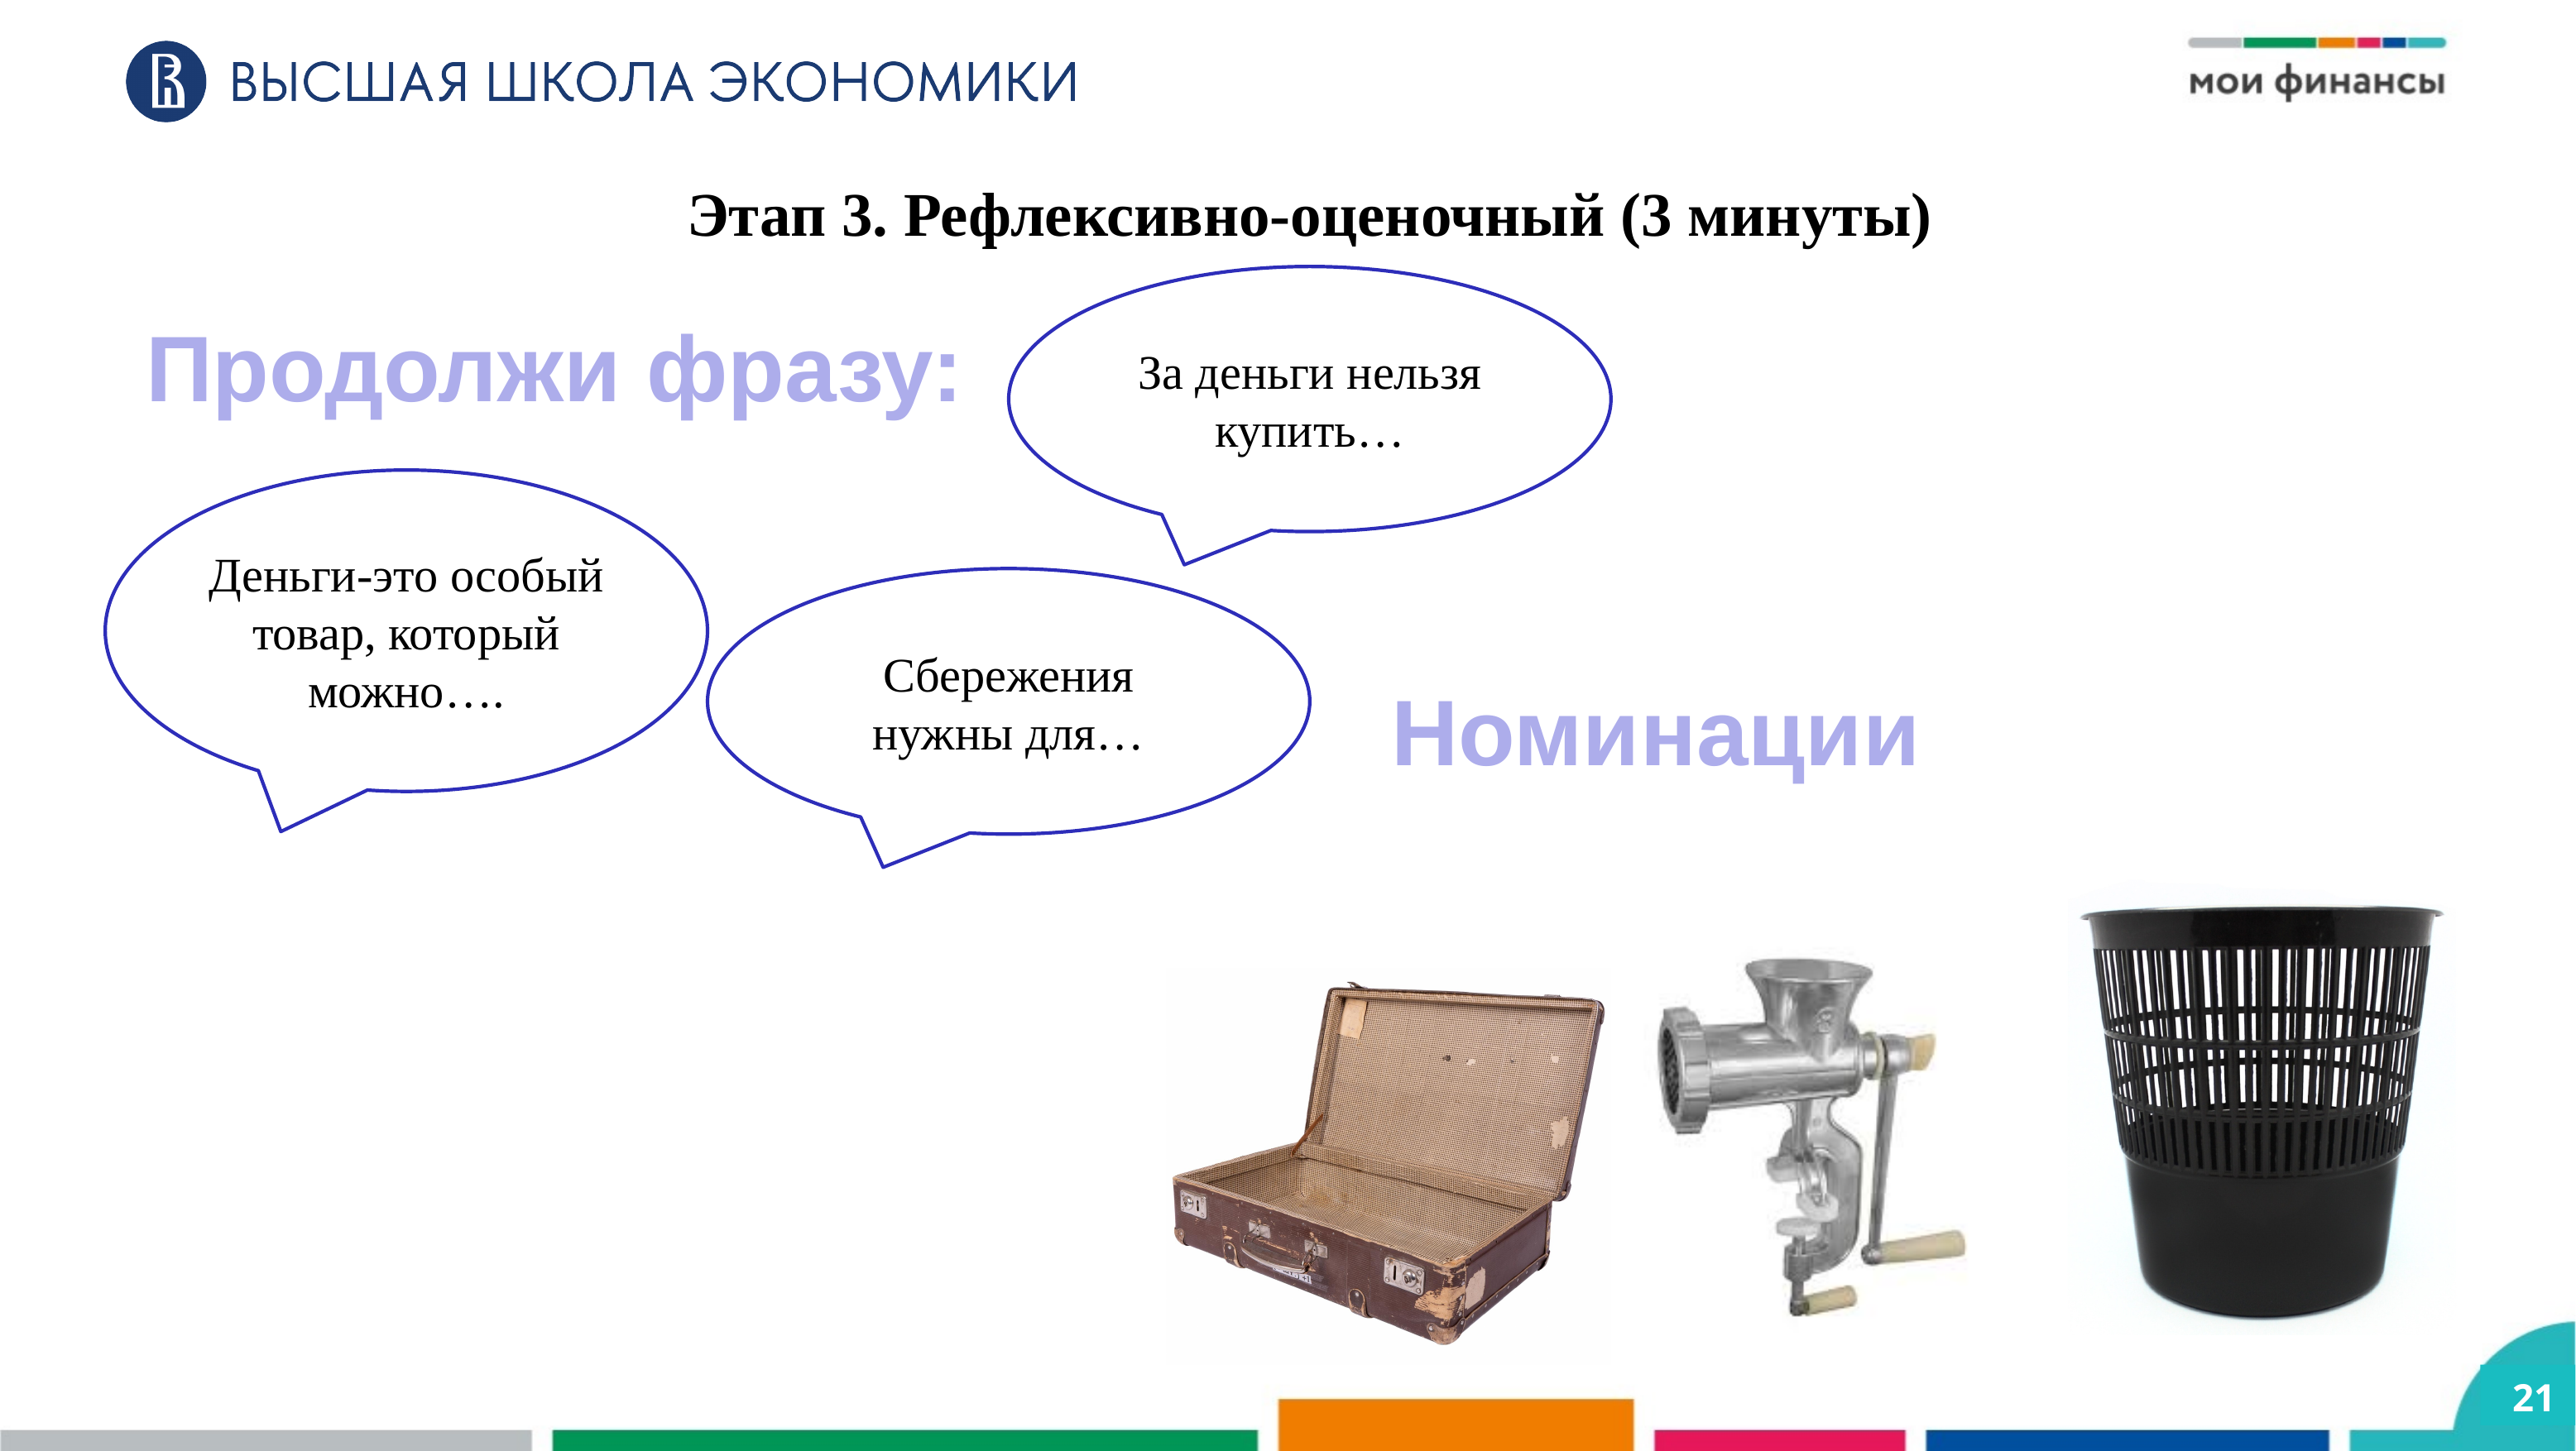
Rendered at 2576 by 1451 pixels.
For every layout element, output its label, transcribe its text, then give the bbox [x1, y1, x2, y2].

picture [0, 0, 2576, 1451]
text_box 21 [2480, 1364, 2576, 1425]
text_box Продолжи фразу: [132, 302, 976, 426]
text_box Этап 3. Рефлексивно-оценочный (3 минуты) [44, 164, 2576, 259]
text_box Сбережения нужны для… [705, 567, 1312, 869]
text_box За деньги нельзя купить… [1006, 265, 1613, 567]
text_box Деньги-это особый товар, который можно…. [103, 468, 710, 834]
text_box Номинации [1379, 666, 1933, 791]
